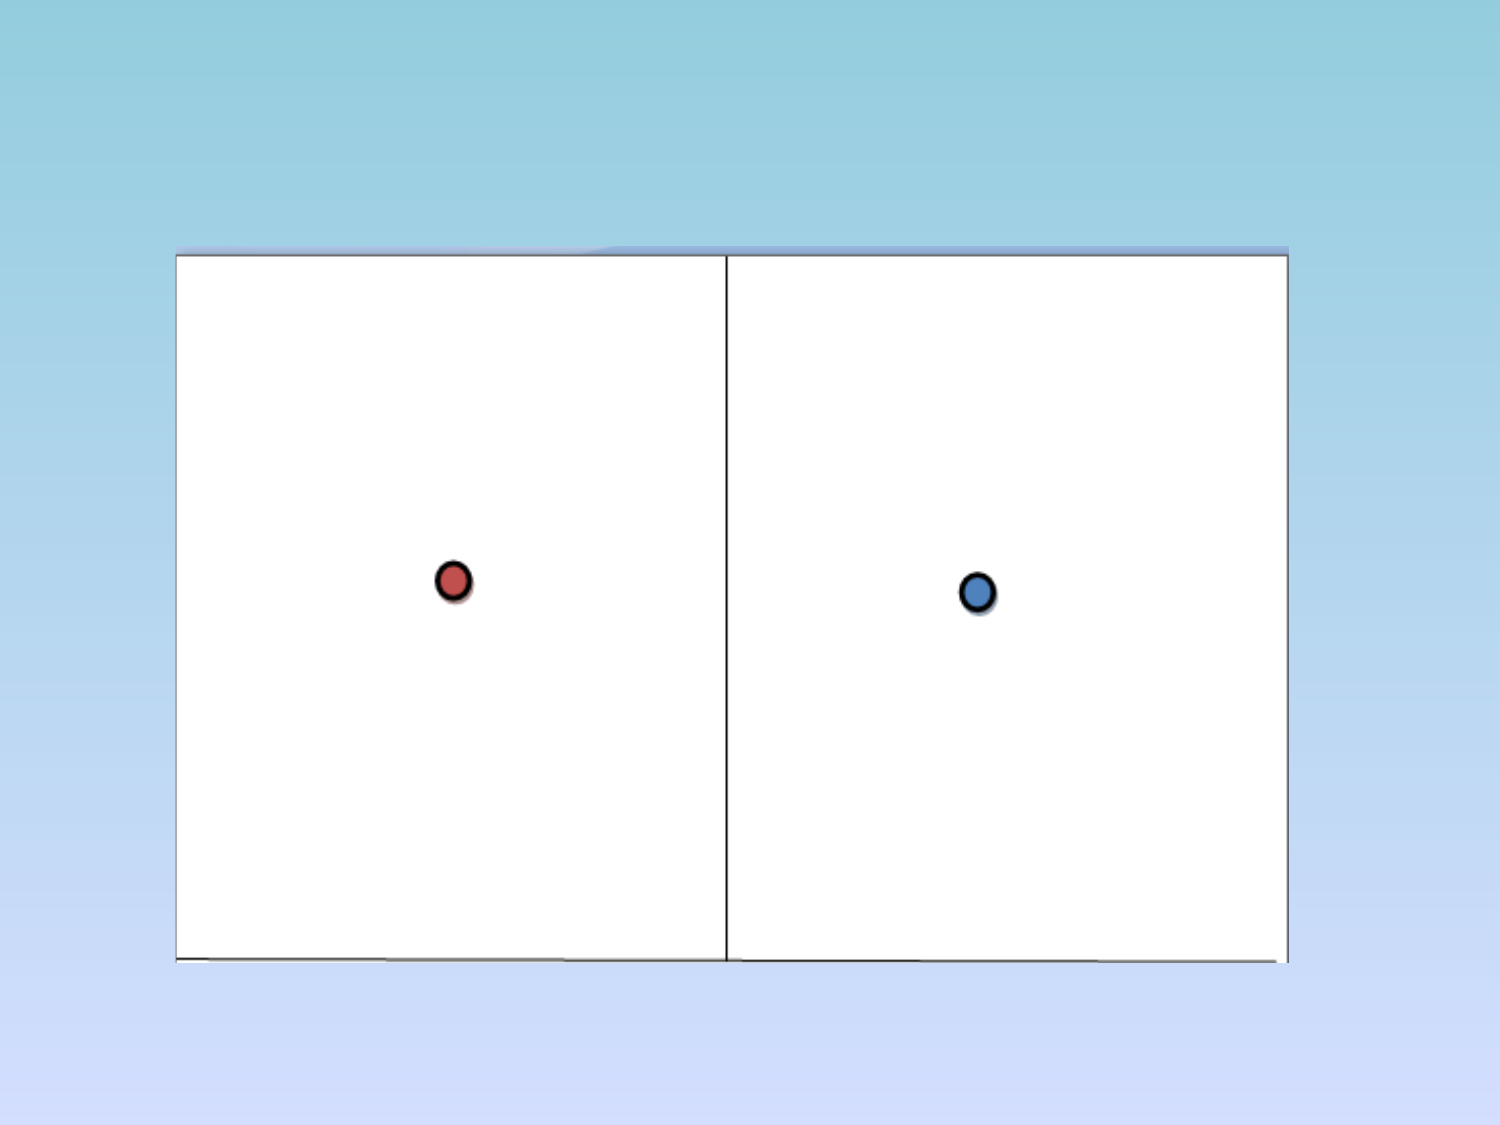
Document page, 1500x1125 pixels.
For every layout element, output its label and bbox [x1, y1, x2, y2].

picture [175, 245, 1290, 964]
